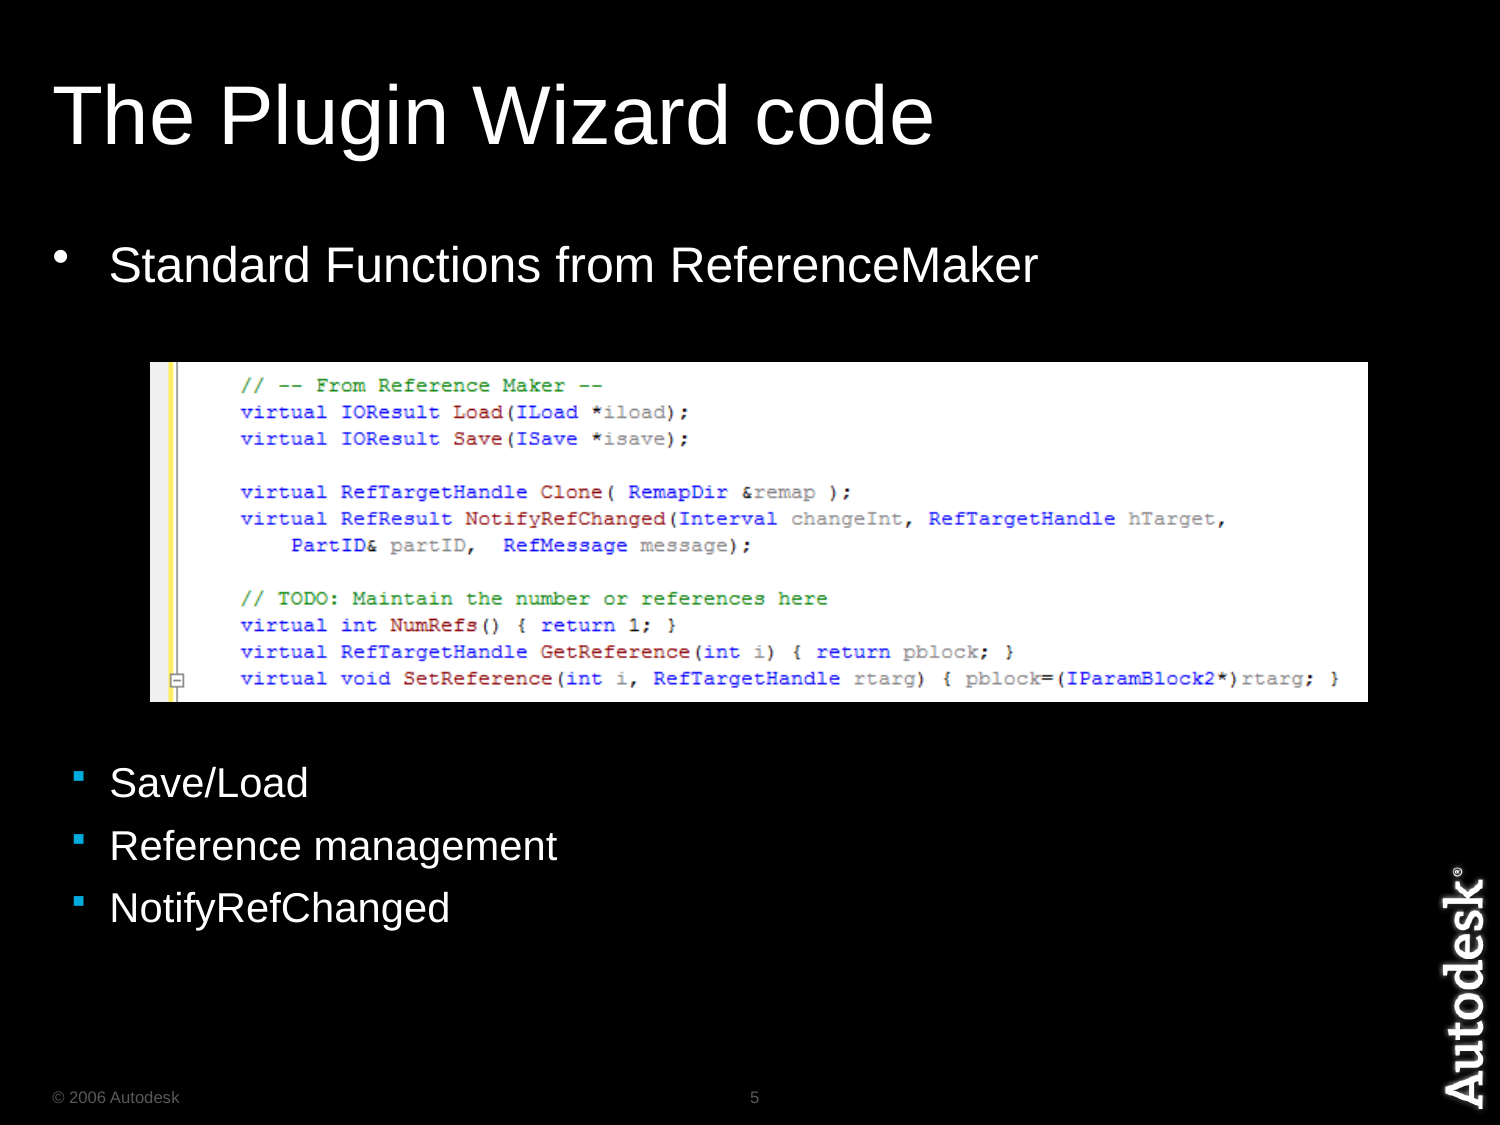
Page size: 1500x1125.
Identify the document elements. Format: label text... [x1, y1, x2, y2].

picture [149, 362, 1368, 702]
title The Plugin Wizard code [52, 22, 1401, 211]
picture [1402, 0, 1500, 1125]
list Standard Functions from ReferenceMaker Save/Load Reference management NotifyRefChanged [52, 231, 1401, 1073]
